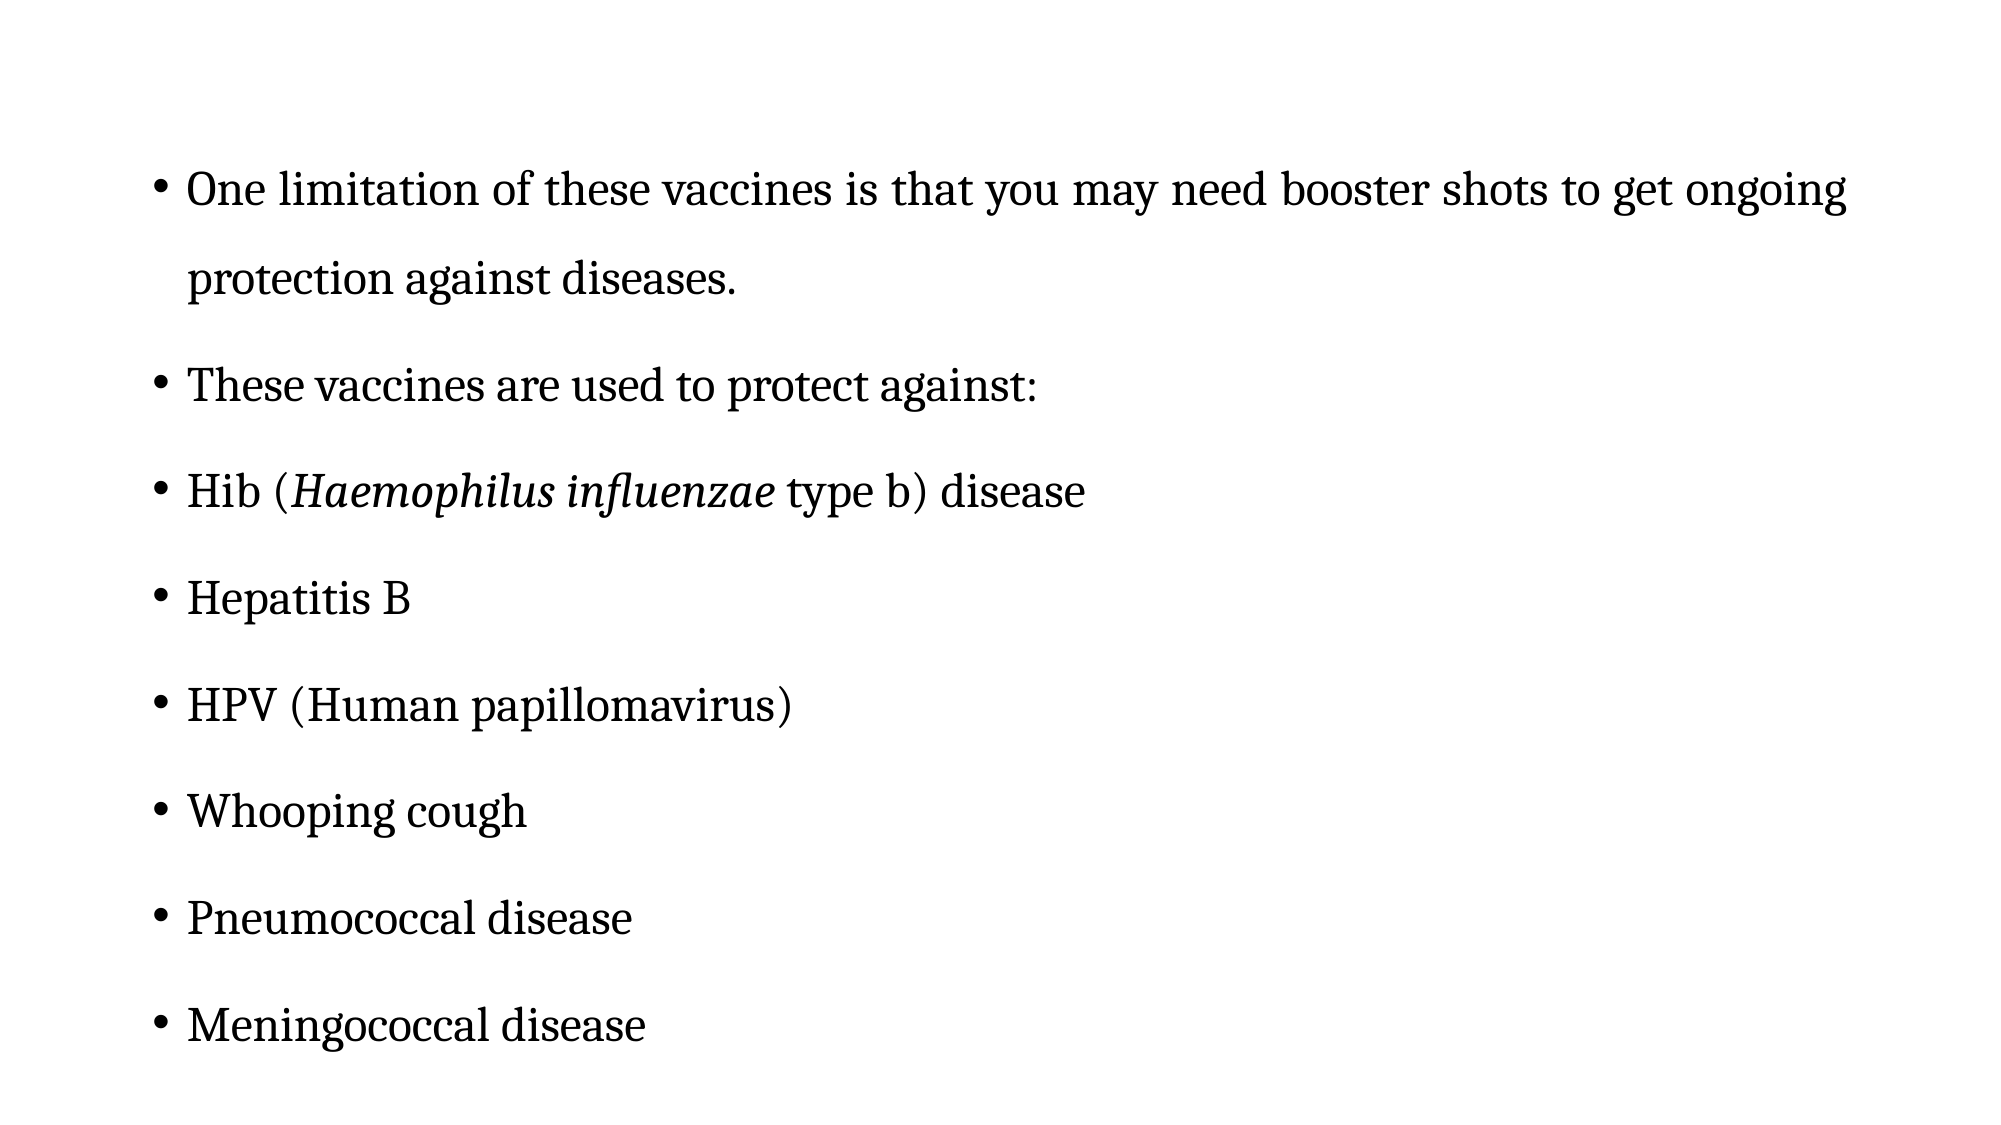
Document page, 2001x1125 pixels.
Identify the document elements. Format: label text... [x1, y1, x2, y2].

list One limitation of these vaccines is that you may need booster shots to get ongoing protection against diseases. These vaccines are used to protect against: Hib (Haemophilus influenzae type b) disease Hepatitis B HPV (Human papillomavirus) Whooping cough Pneumococcal disease Meningococcal disease [137, 118, 1863, 1062]
